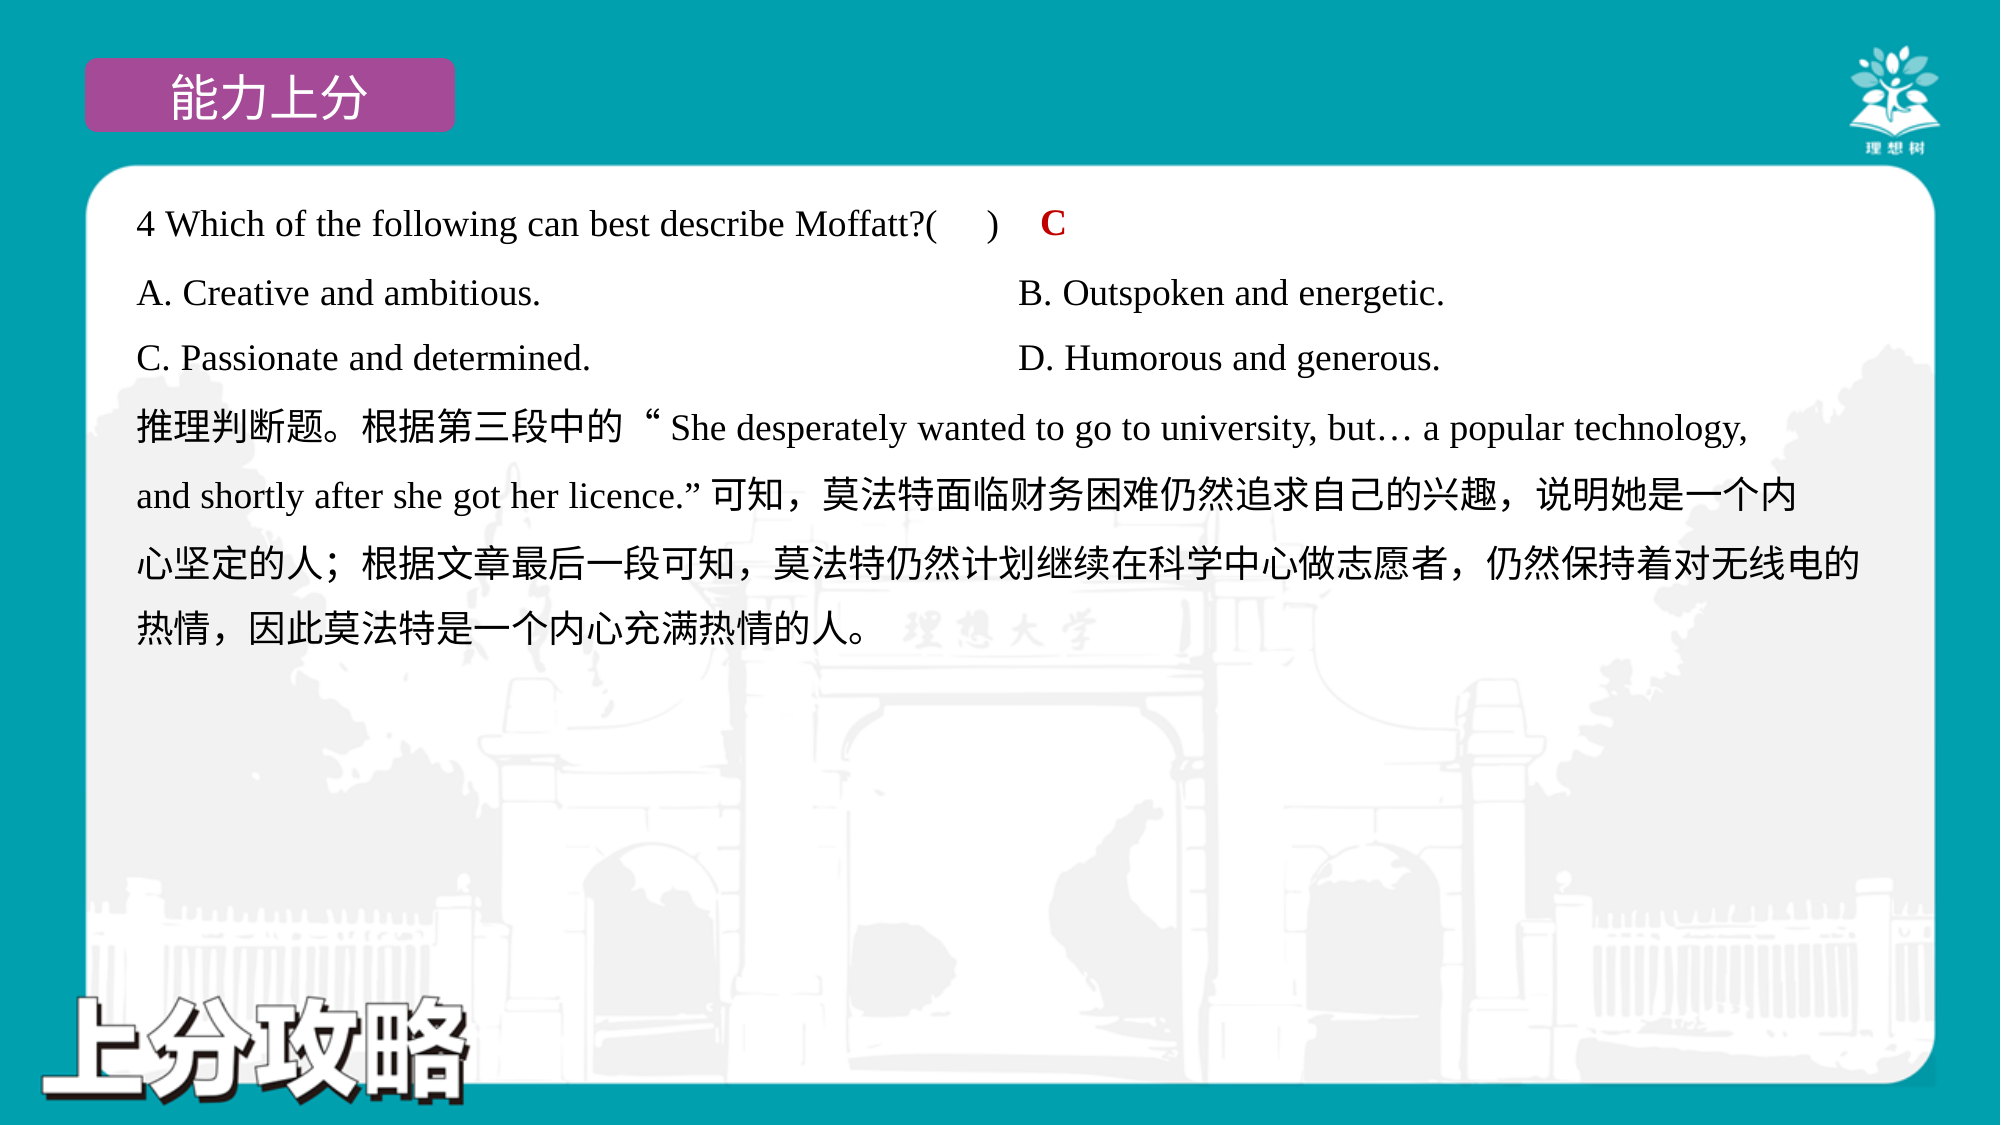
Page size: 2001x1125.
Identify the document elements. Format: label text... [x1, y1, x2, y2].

text_box A. Creative and ambitious. B. Outspoken and energetic. C. Passionate and determined. D. Humorous and generous. [136, 244, 1865, 371]
text_box 4 Which of the following can best describe Moffatt?( ) [136, 176, 1865, 237]
picture [0, 0, 2000, 1125]
text_box 推理判断题。根据第三段中的“She desperately wanted to go to university, but… a popular technology, and shortly after she got her licence.”可知，莫法特面临财务困难仍然追求自己的兴趣，说明她是一个内 心坚定的人；根据文章最后一段可知，莫法特仍然计划继续在科学中心做志愿者，仍然保持着对无线电的 热情，因此莫法特是一个内心充满热情的人。 [136, 379, 1865, 644]
text_box C [1026, 176, 1081, 236]
